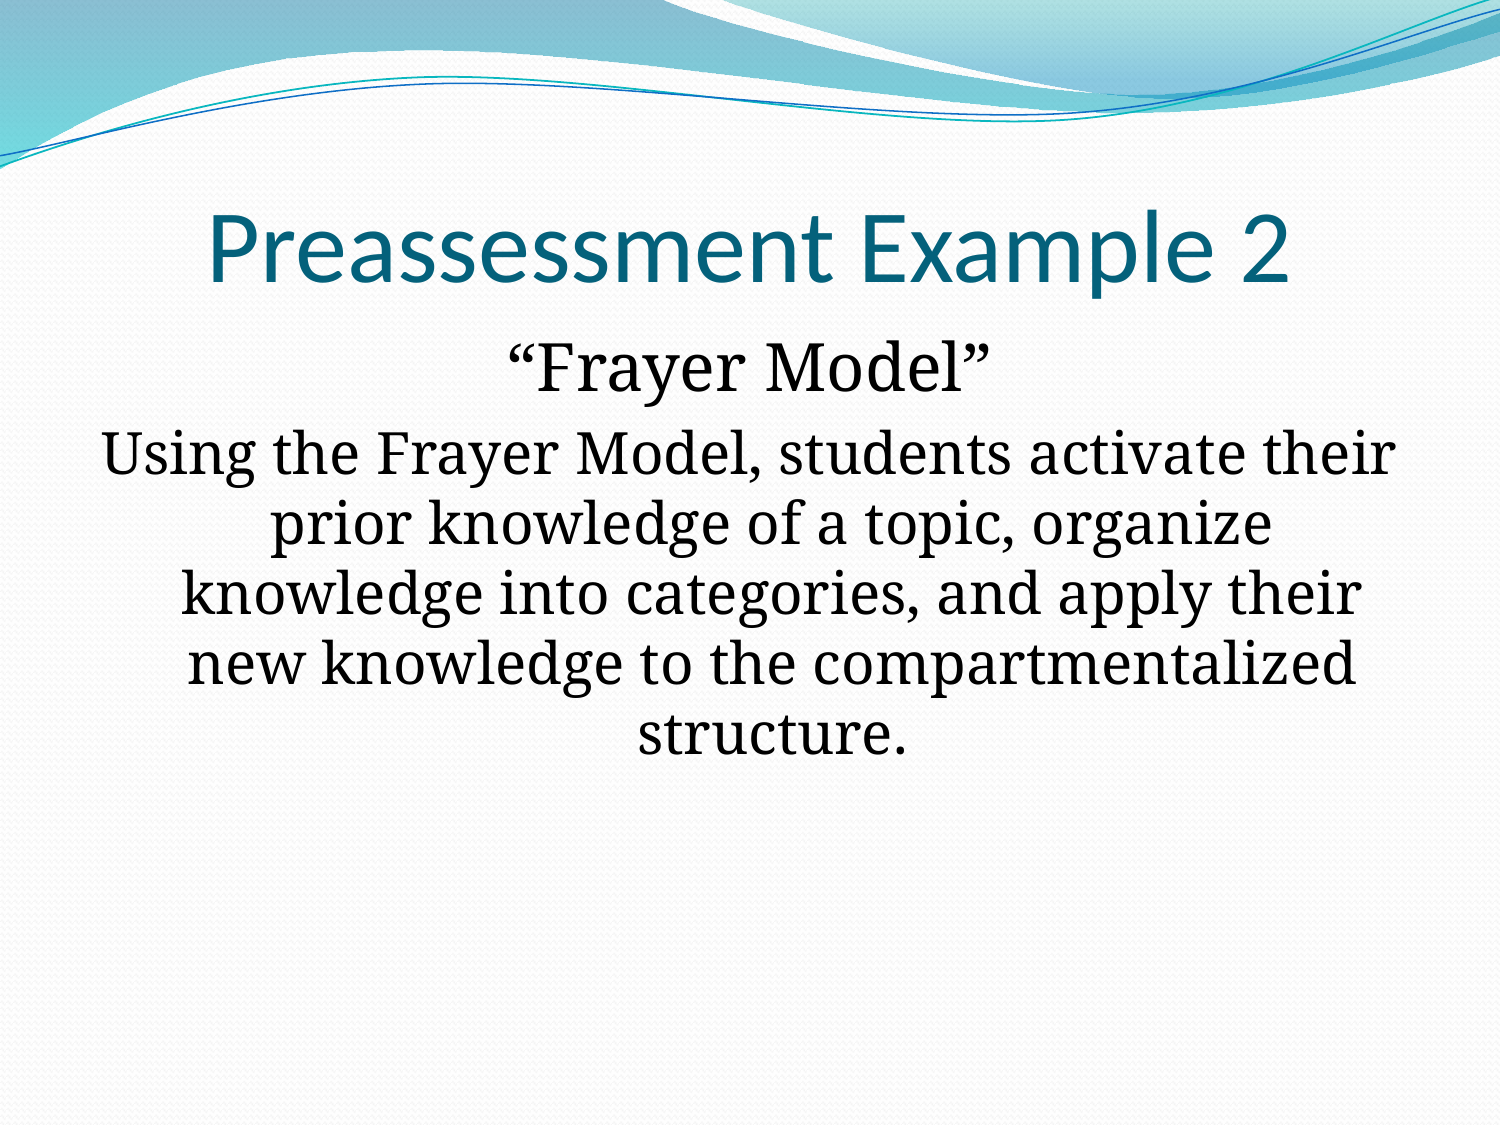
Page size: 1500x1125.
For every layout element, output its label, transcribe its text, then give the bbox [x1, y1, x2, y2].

list “Frayer Model” Using the Frayer Model, students activate their prior knowledge of a topic, organize knowledge into categories, and apply their new knowledge to the compartmentalized structure. [75, 317, 1425, 1038]
title Preassessment Example 2 [75, 115, 1425, 303]
